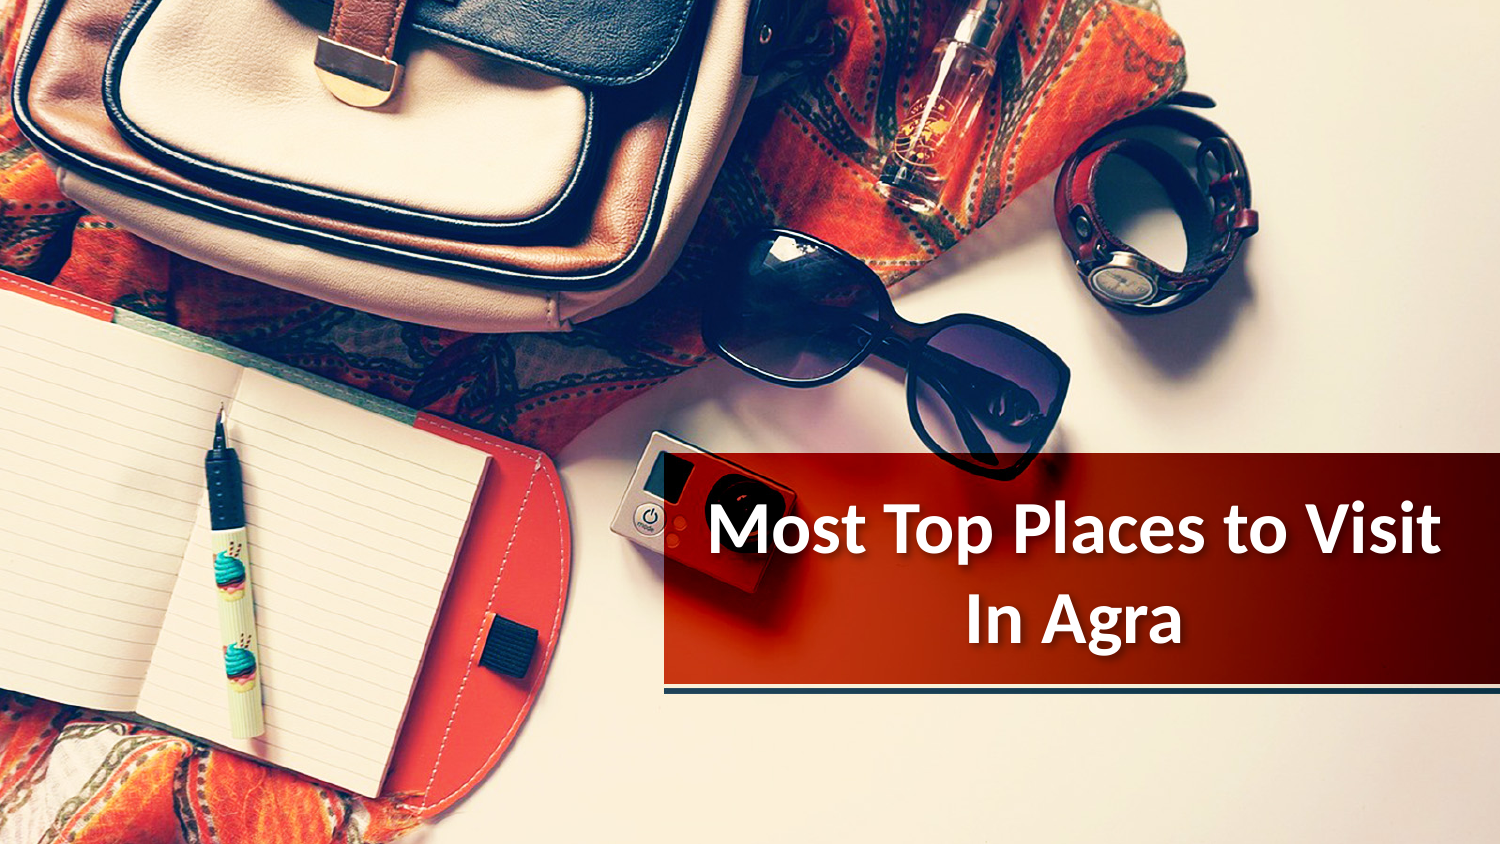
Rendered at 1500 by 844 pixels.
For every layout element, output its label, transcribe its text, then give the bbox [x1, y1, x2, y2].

title Most Top Places to Visit In Agra [662, 459, 1488, 679]
picture [0, 0, 1500, 844]
